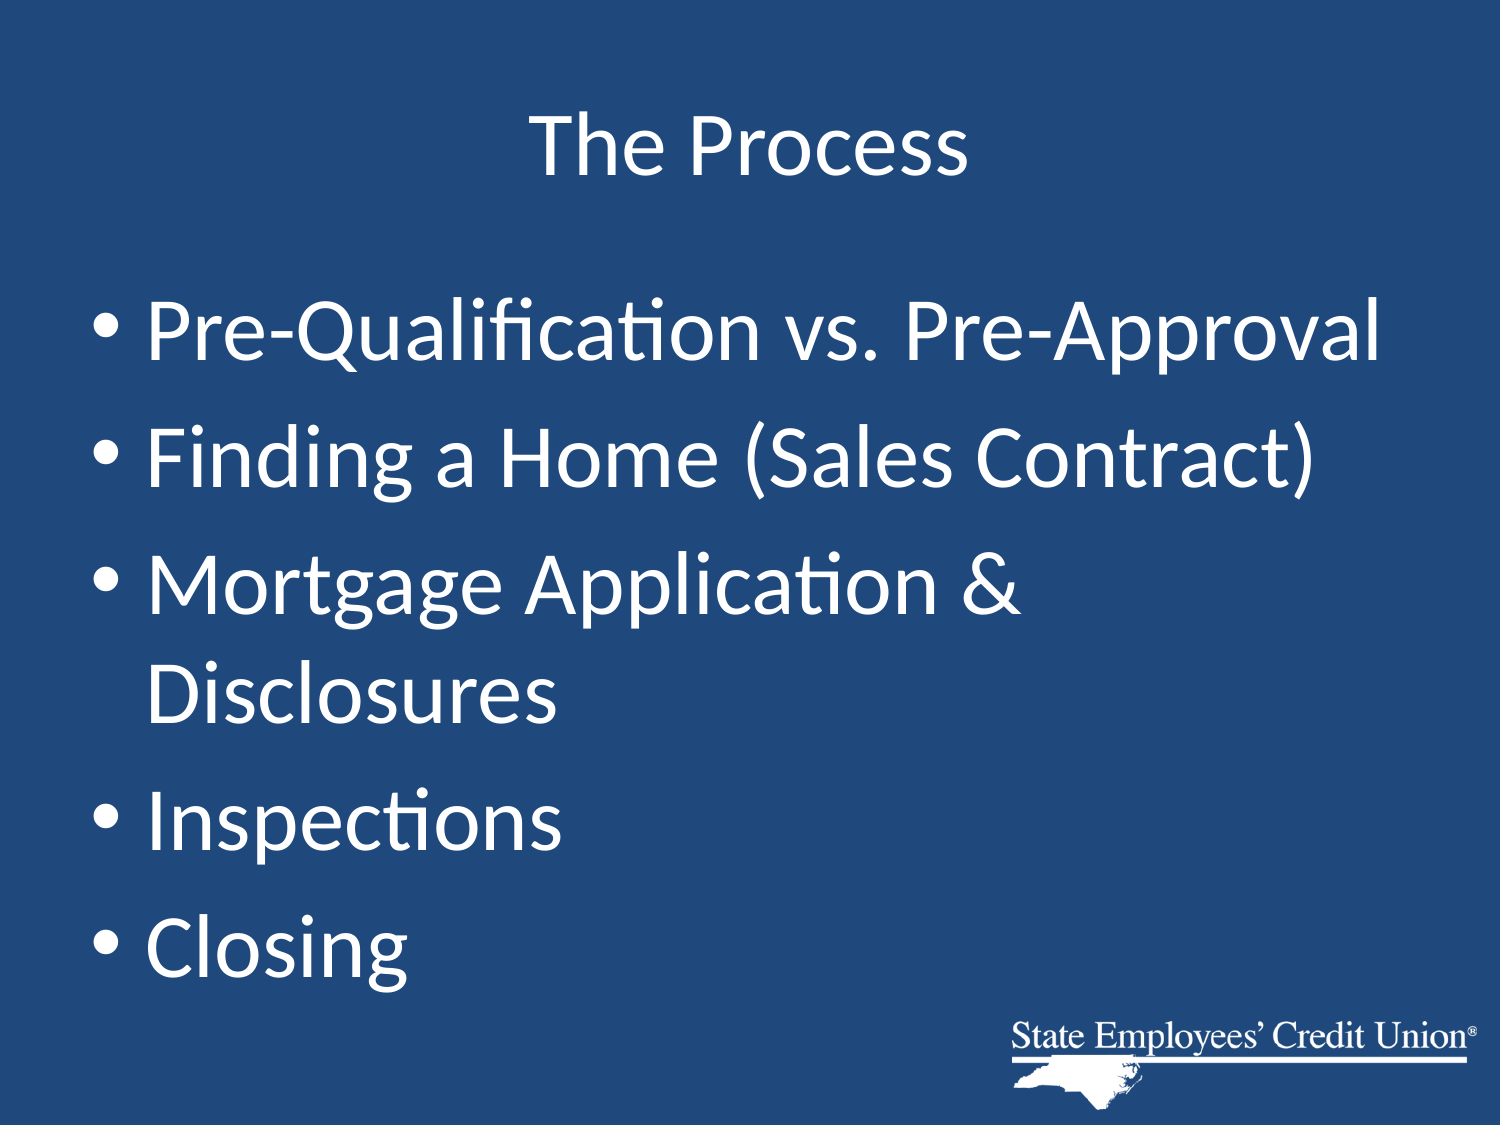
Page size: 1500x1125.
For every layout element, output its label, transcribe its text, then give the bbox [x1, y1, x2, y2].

picture [1012, 1021, 1477, 1110]
title The Process [75, 45, 1425, 233]
list Pre-Qualification vs. Pre-Approval Finding a Home (Sales Contract) Mortgage Application & Disclosures Inspections Closing [75, 262, 1425, 1005]
